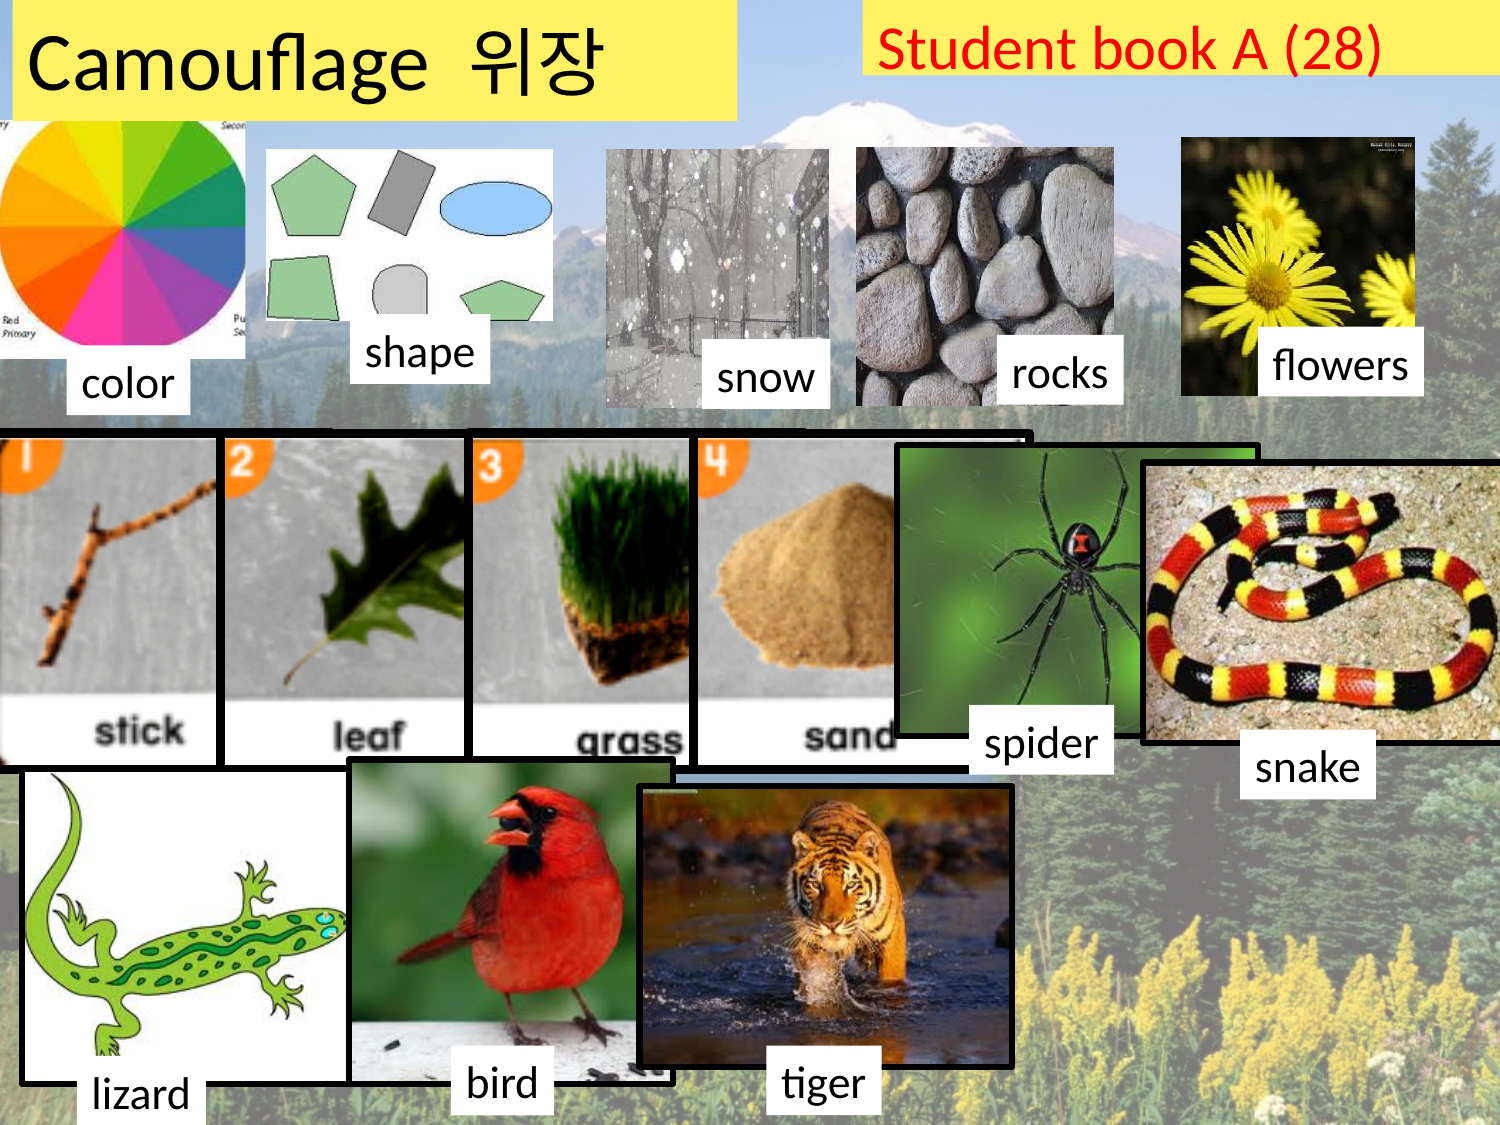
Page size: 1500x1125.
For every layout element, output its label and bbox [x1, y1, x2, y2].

text_box [0, 120, 246, 417]
text_box [1181, 137, 1426, 398]
text_box [606, 149, 832, 411]
text_box [266, 149, 553, 385]
text_box [351, 762, 671, 1117]
text_box [856, 146, 1125, 406]
text_box [1145, 465, 1500, 801]
text_box [899, 448, 1256, 776]
text_box [24, 772, 352, 1125]
picture [0, 0, 1500, 1125]
text_box [642, 789, 1010, 1117]
